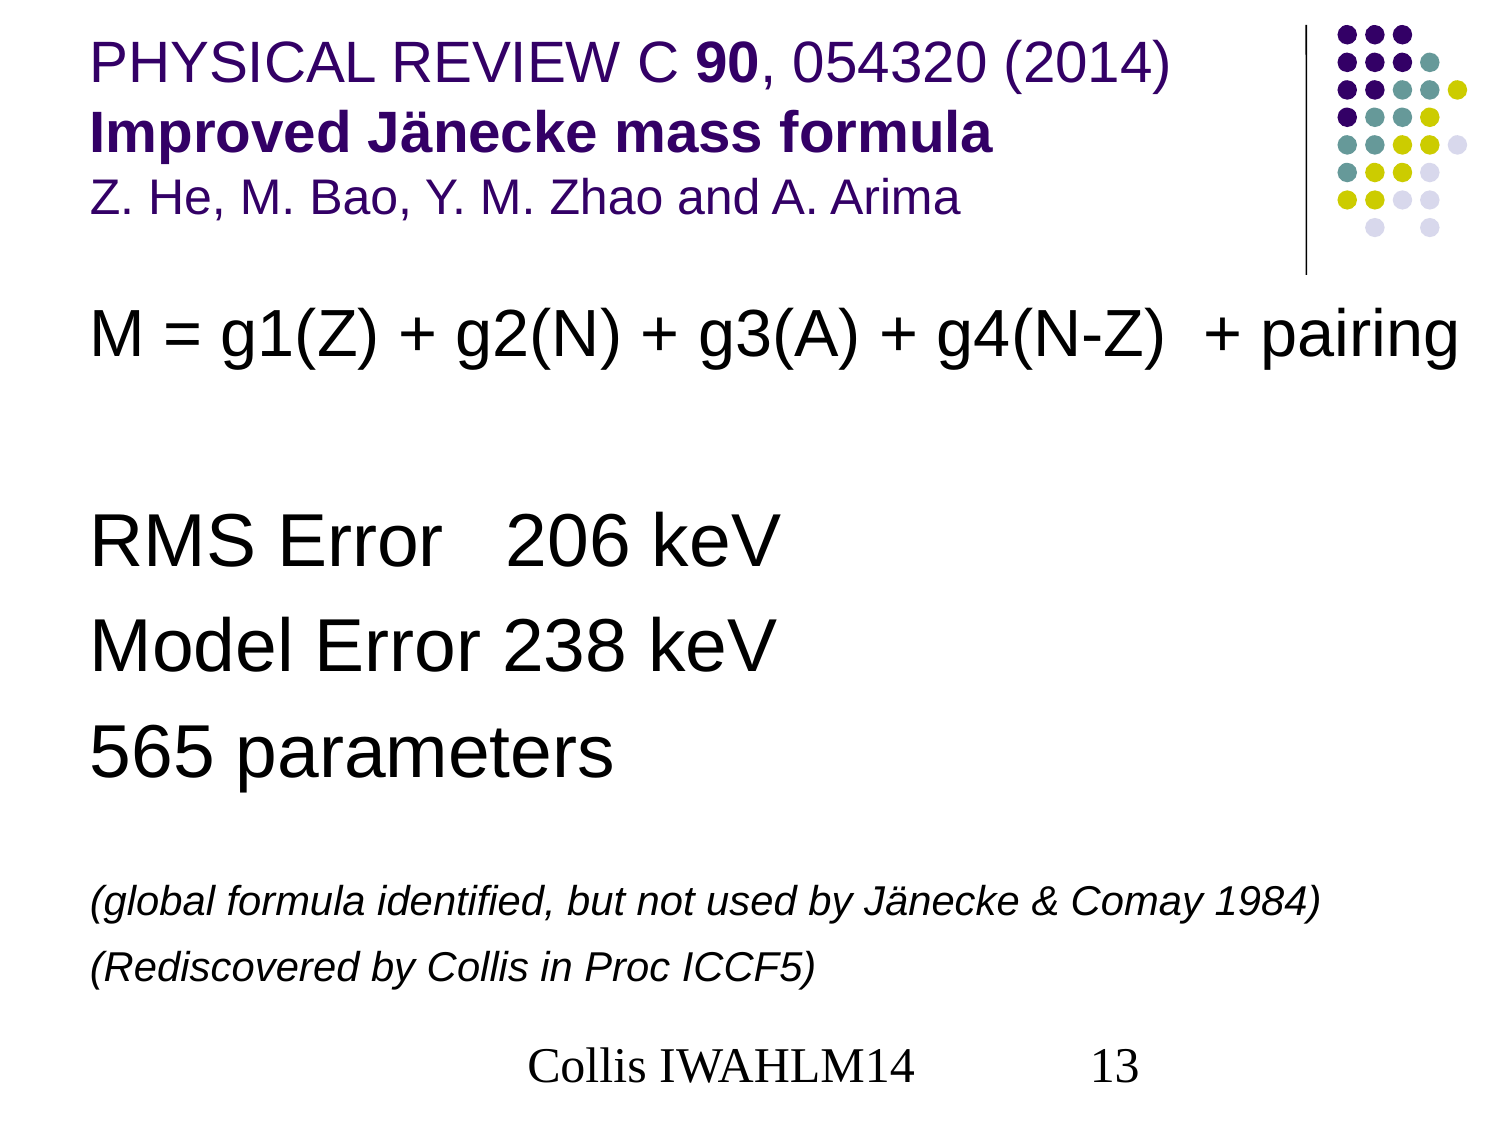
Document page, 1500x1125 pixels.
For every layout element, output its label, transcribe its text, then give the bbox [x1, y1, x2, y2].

title PHYSICAL REVIEW C 90, 054320 (2014) Improved Jänecke mass formula Z. He, M. Bao, Y. M. Zhao and A. Arima [75, 20, 1313, 233]
slide_number 13 [1074, 1025, 1425, 1101]
list M = g1(Z) + g2(N) + g3(A) + g4(N-Z) + pairing RMS Error 206 keV Model Error 238 keV 565 parameters (global formula identified, but not used by Jänecke & Comay 1984) (Rediscovered by Collis in Proc ICCF5) [75, 282, 1500, 1006]
footer Collis IWAHLM14 [512, 1025, 988, 1101]
